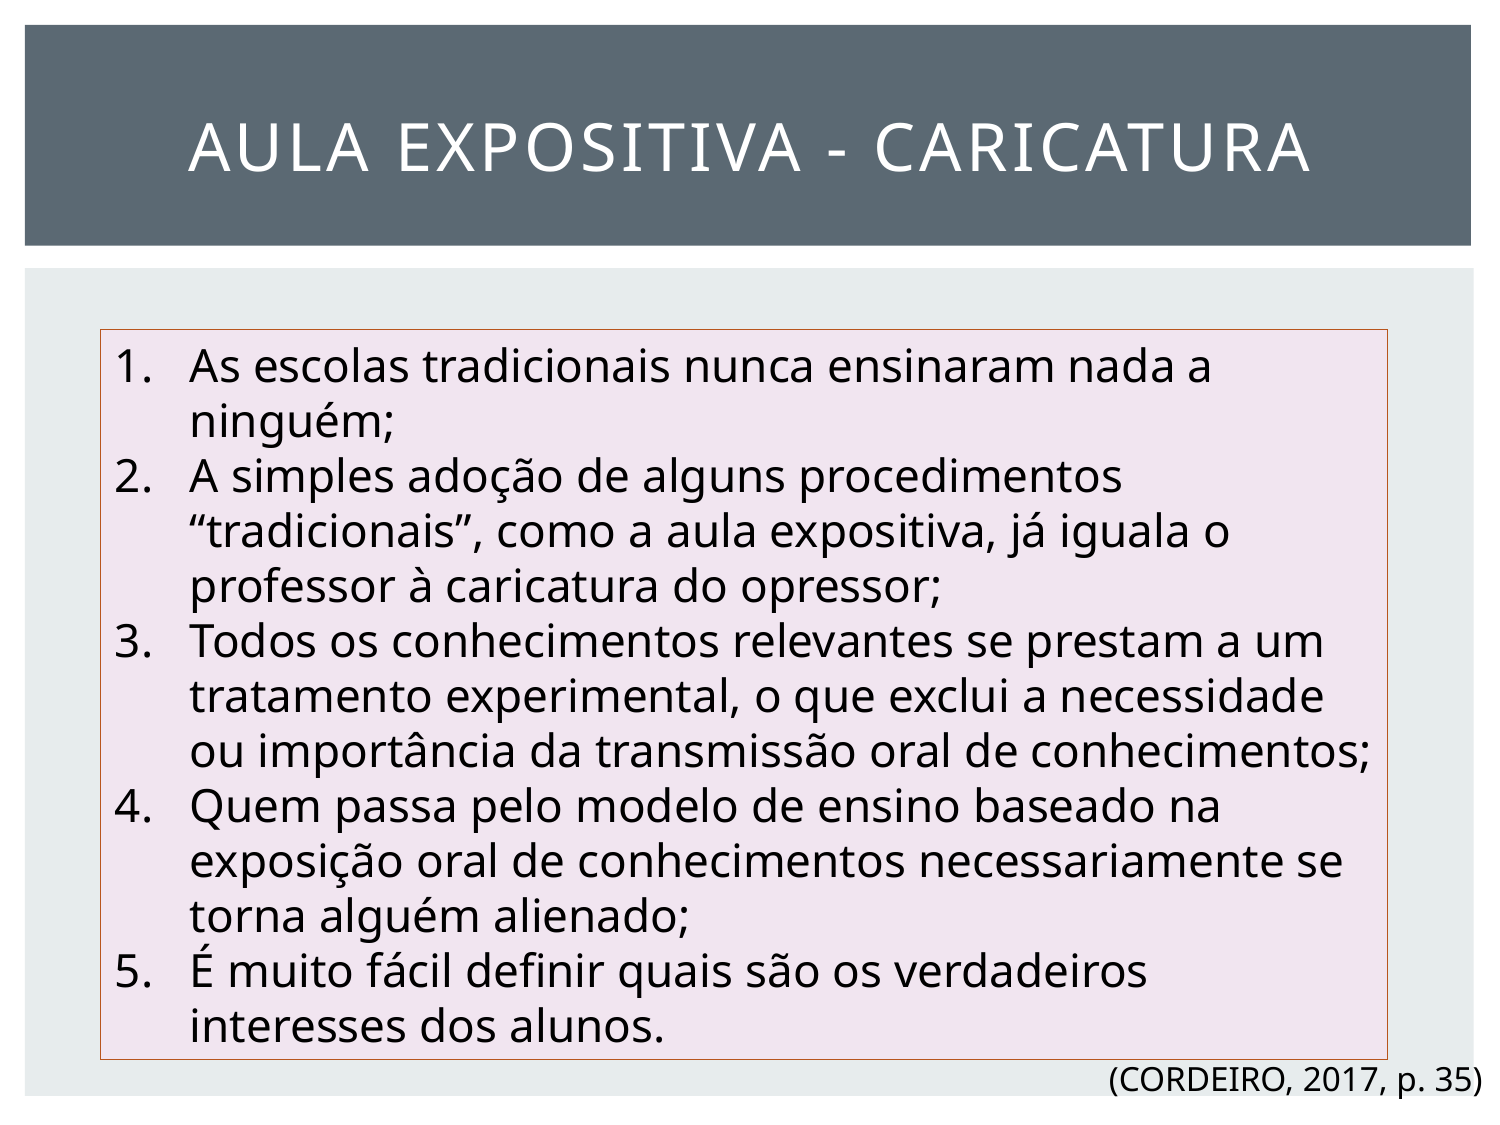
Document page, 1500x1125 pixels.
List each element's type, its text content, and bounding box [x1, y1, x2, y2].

title Aula Expositiva - Caricatura [62, 58, 1438, 232]
text_box As escolas tradicionais nunca ensinaram nada a ninguém; A simples adoção de alguns procedimentos “tradicionais”, como a aula expositiva, já iguala o professor à caricatura do opressor; Todos os conhecimentos relevantes se prestam a um tratamento experimental, o que exclui a necessidade ou importância da transmissão oral de conhecimentos; Quem passa pelo modelo de ensino baseado na exposição oral de conhecimentos necessariamente se torna alguém alienado; É muito fácil definir quais são os verdadeiros interesses dos alunos. [100, 329, 1388, 1060]
text_box (CORDEIRO, 2017, p. 35) [1094, 1050, 1500, 1105]
